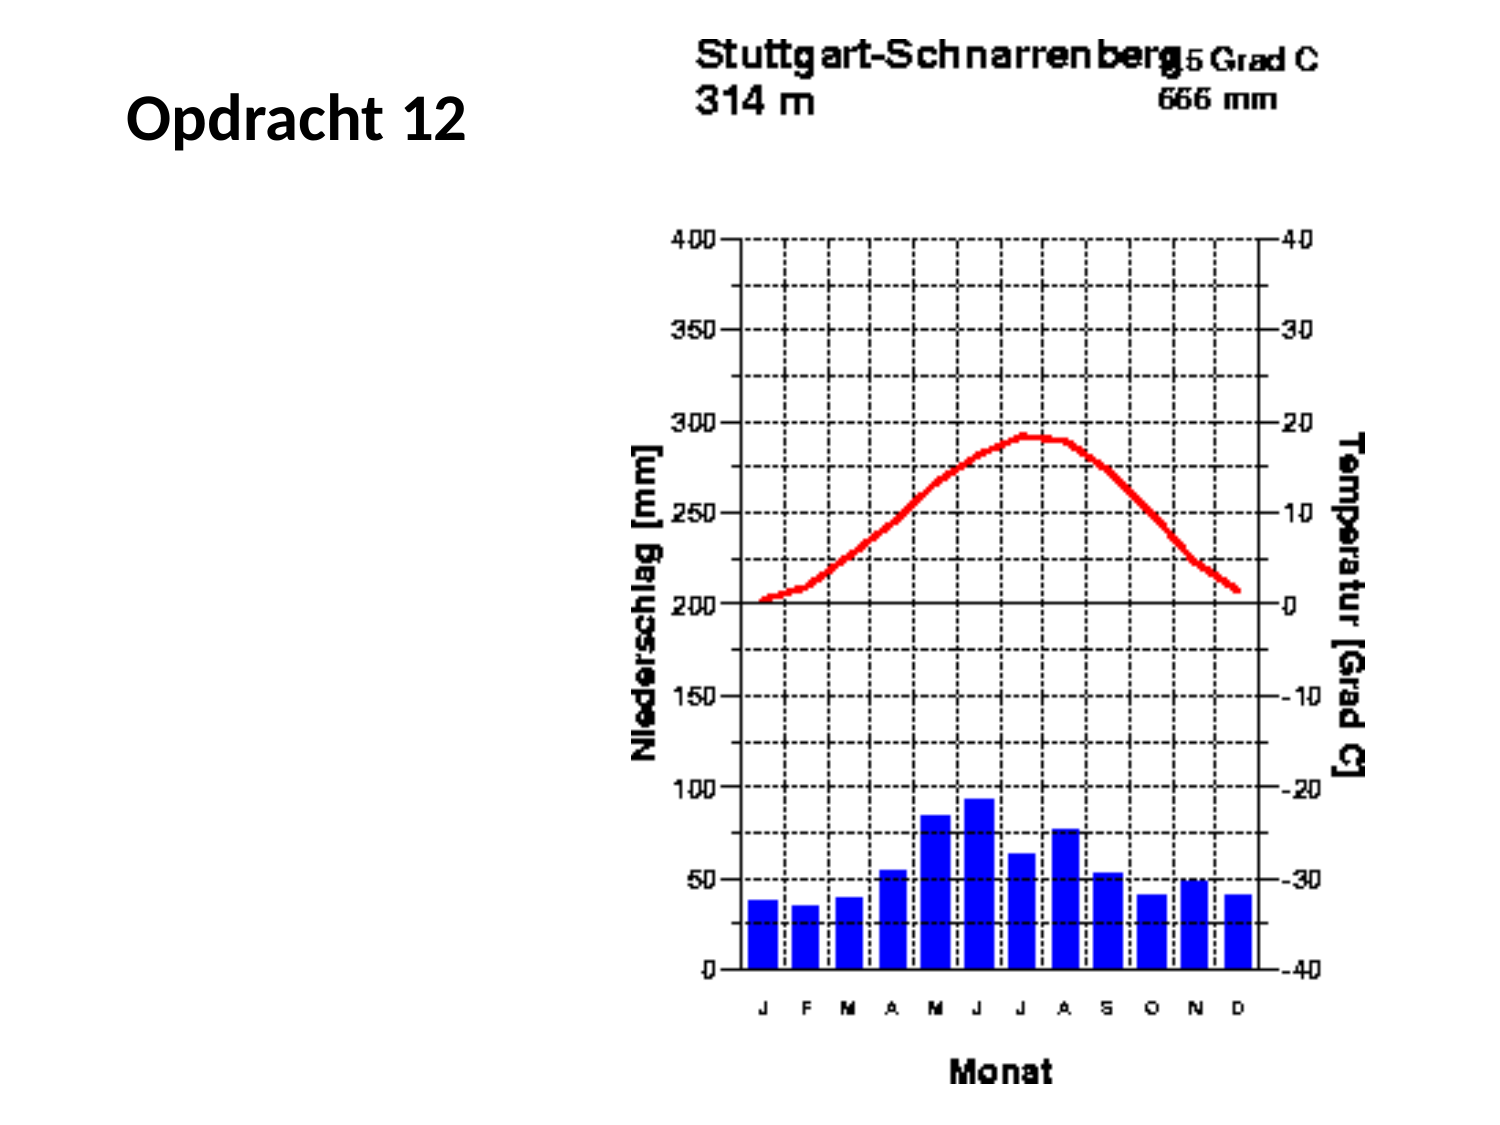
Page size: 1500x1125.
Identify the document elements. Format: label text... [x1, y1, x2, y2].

picture [631, 39, 1365, 1084]
text_box Opdracht 12 [112, 66, 514, 161]
